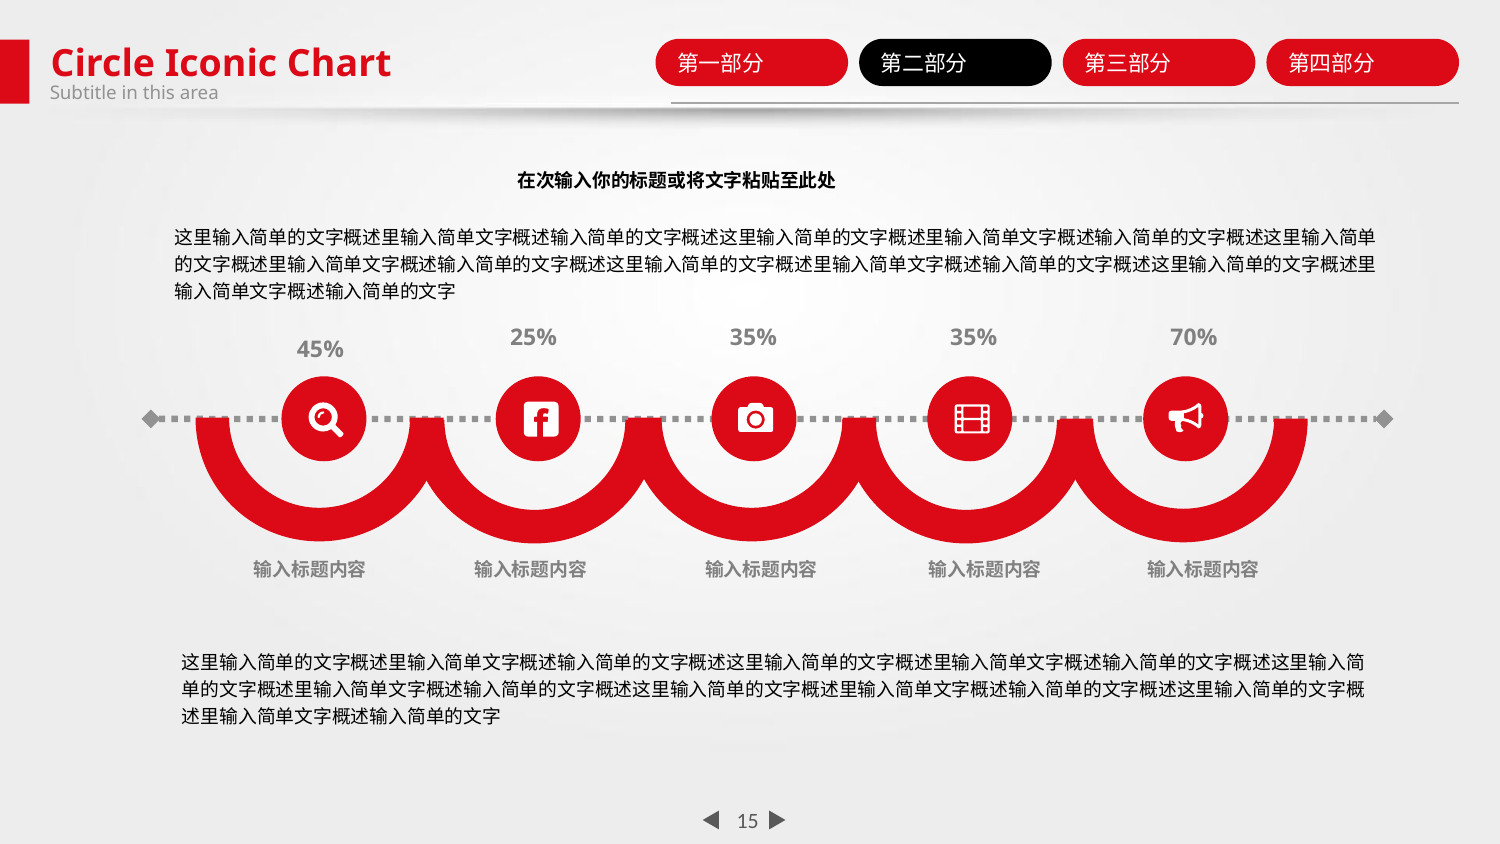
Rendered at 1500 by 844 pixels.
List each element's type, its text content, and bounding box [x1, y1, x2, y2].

text_box 输入标题内容 [1135, 553, 1260, 584]
text_box [628, 417, 858, 542]
text_box 第二部分 [859, 38, 1052, 81]
text_box 这里输入简单的文字概述里输入简单文字概述输入简单的文字概述这里输入简单的文字概述里输入简单文字概述输入简单的文字概述这里输入简单的文字概述里输入简单文字概述输入简单的文字概述这里输入简单的文字概述里输入简单文字概述输入简单的文字概述这里输入简单的文字概述里输入简单文字概述输入简单的文字 [174, 220, 1384, 295]
text_box 输入标题内容 [693, 553, 818, 584]
text_box 35% [730, 314, 789, 358]
text_box 45% [296, 327, 356, 370]
text_box 70% [1170, 314, 1229, 358]
text_box [738, 402, 774, 432]
text_box [195, 417, 444, 542]
text_box Subtitle in this area [49, 81, 1145, 103]
text_box 第一部分 [656, 38, 849, 81]
text_box [1168, 403, 1204, 433]
text_box [1059, 418, 1308, 543]
text_box 在次输入你的标题或将文字粘贴至此处 [515, 161, 1031, 198]
text_box [1143, 376, 1229, 462]
text_box 第四部分 [1266, 38, 1460, 87]
text_box [842, 419, 1091, 544]
text_box Circle Iconic Chart [47, 31, 656, 92]
text_box [711, 376, 797, 462]
text_box 这里输入简单的文字概述里输入简单文字概述输入简单的文字概述这里输入简单的文字概述里输入简单文字概述输入简单的文字概述这里输入简单的文字概述里输入简单文字概述输入简单的文字概述这里输入简单的文字概述里输入简单文字概述输入简单的文字概述这里输入简单的文字概述里输入简单文字概述输入简单的文字 [181, 646, 1378, 746]
text_box [410, 419, 659, 544]
text_box 输入标题内容 [917, 553, 1042, 584]
text_box [144, 412, 158, 426]
text_box [495, 376, 581, 462]
text_box 35% [950, 314, 1009, 358]
text_box [1375, 412, 1391, 426]
text_box 第三部分 [1062, 38, 1256, 87]
text_box [927, 376, 1013, 462]
text_box 25% [510, 314, 569, 358]
text_box [308, 402, 344, 438]
picture [0, 0, 1500, 844]
slide_number 15 [714, 797, 781, 843]
text_box [523, 401, 559, 437]
text_box [0, 39, 30, 104]
text_box [281, 376, 367, 462]
text_box [954, 404, 990, 434]
text_box 输入标题内容 [462, 553, 587, 584]
text_box 输入标题内容 [242, 553, 367, 584]
